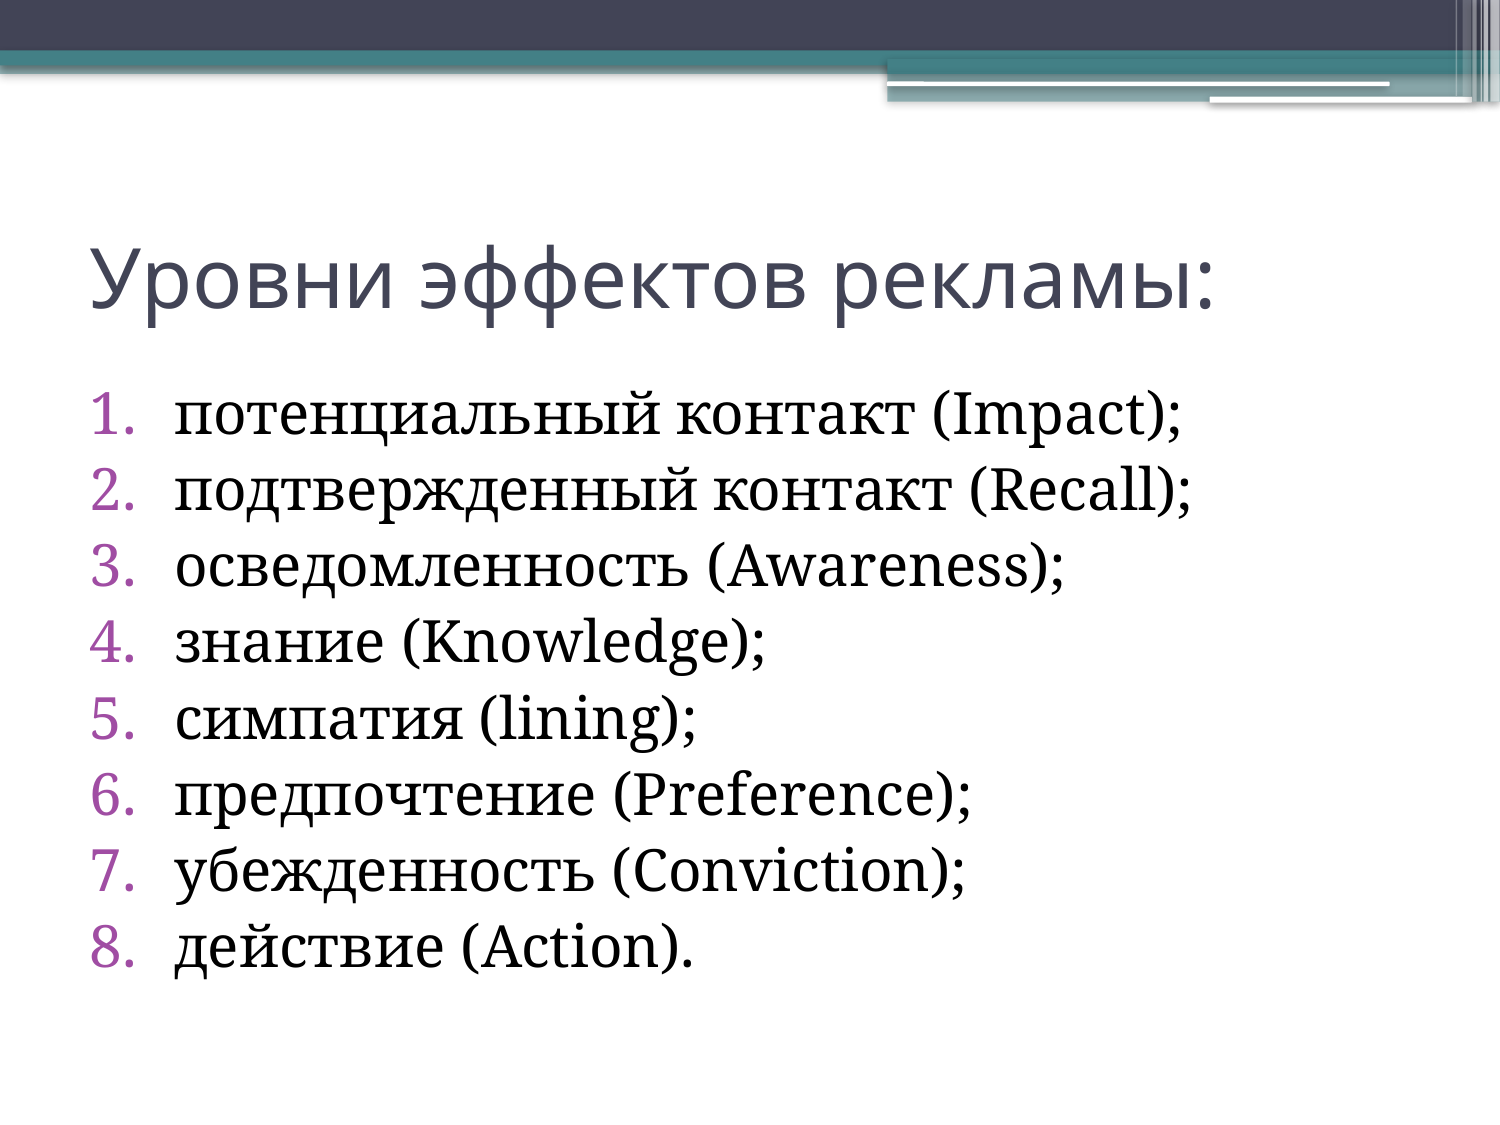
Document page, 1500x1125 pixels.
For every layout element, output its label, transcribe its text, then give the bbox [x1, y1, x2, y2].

title Уровни эффектов рекламы: [75, 187, 1425, 363]
list потенциальный контакт (Impact); подтвержденный контакт (Recall); осведомленность (Awareness); знание (Knowledge); симпатия (lining); предпочтение (Preference); убежденность (Conviction); действие (Action). [75, 368, 1425, 1079]
